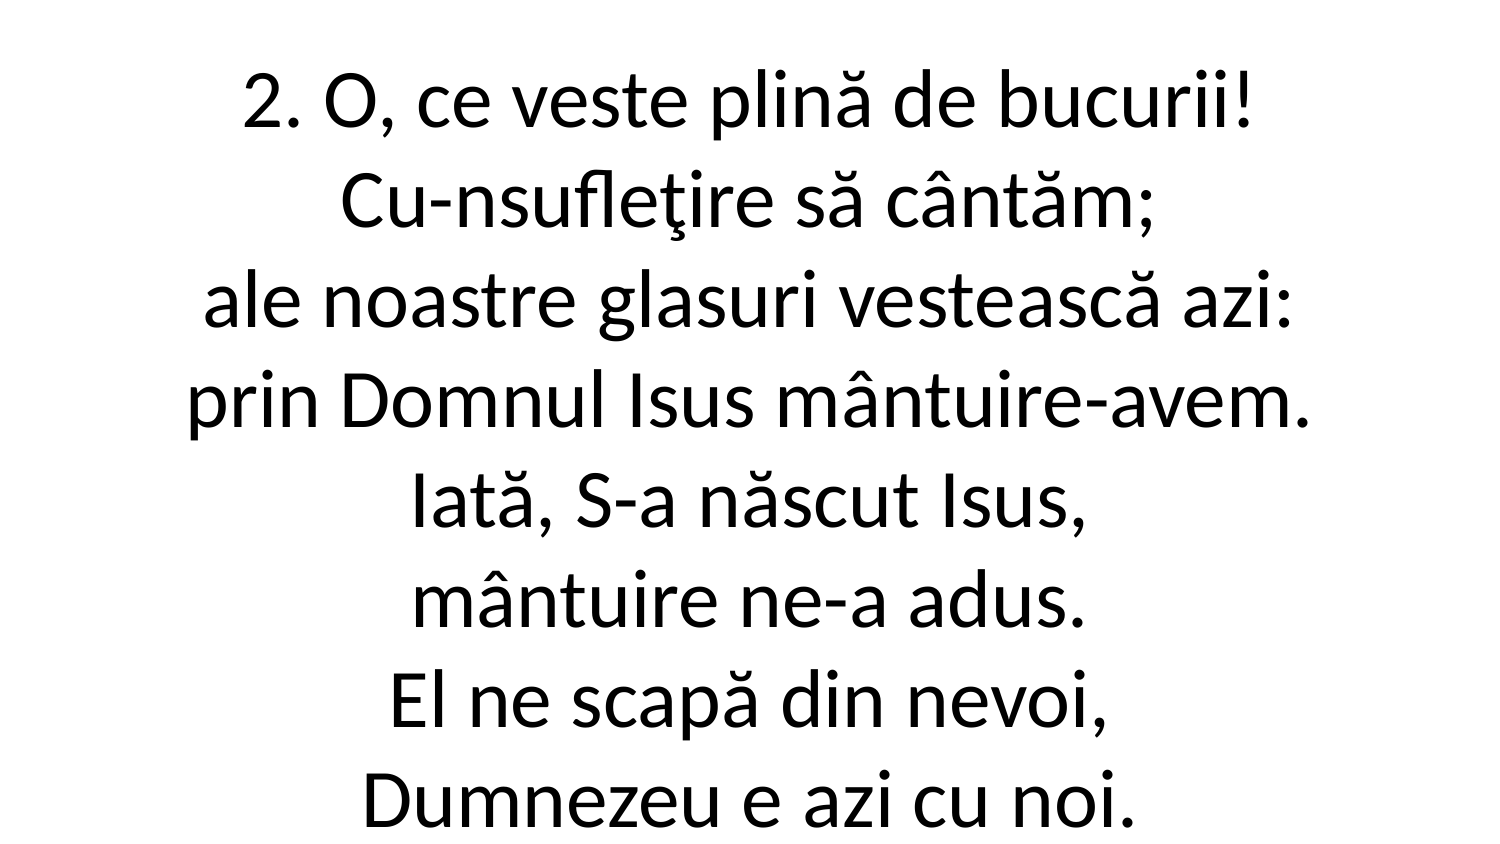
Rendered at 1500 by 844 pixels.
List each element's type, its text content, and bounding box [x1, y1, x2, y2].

text_box 2. O, ce veste plină de bucurii! Cu-nsufleţire să cântăm; ale noastre glasuri vestească azi: prin Domnul Isus mântuire-avem. Iată, S-a născut Isus, mântuire ne-a adus. El ne scapă din nevoi, Dumnezeu e azi cu noi. [170, 0, 1330, 844]
